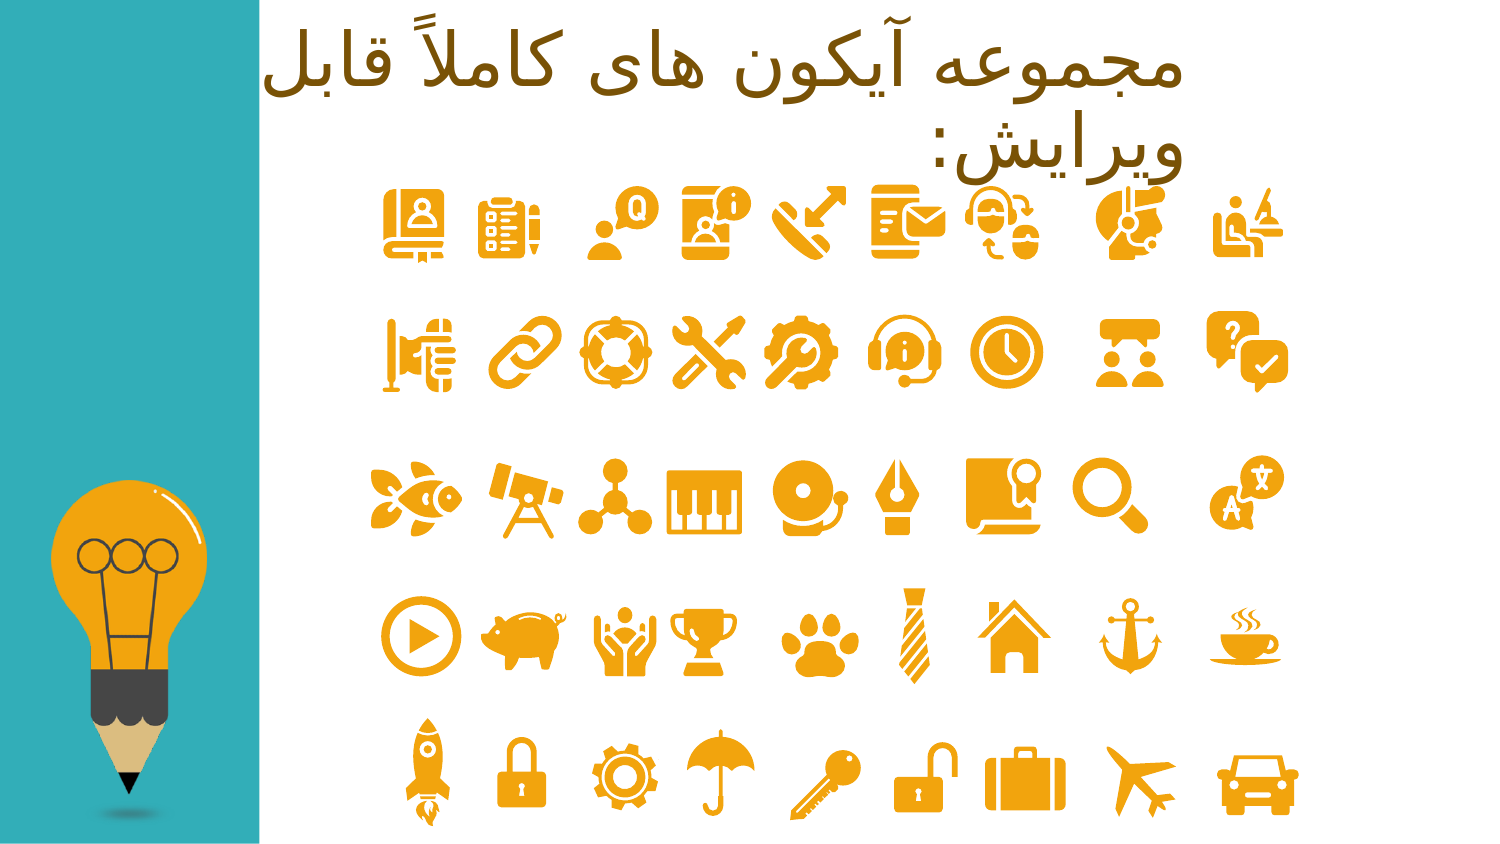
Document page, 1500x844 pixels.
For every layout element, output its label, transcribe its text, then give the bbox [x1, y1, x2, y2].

text_box [985, 757, 997, 811]
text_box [681, 185, 752, 261]
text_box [1072, 457, 1150, 534]
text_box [874, 459, 920, 536]
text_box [1209, 455, 1285, 531]
text_box [405, 718, 450, 801]
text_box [970, 315, 1044, 390]
text_box [592, 743, 658, 811]
text_box [579, 315, 653, 389]
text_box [770, 185, 847, 261]
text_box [370, 461, 463, 537]
text_box [790, 750, 861, 821]
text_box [586, 185, 659, 261]
text_box [415, 796, 440, 827]
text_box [593, 606, 657, 677]
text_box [670, 608, 738, 677]
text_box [964, 185, 1040, 260]
text_box [1106, 746, 1177, 818]
text_box [1054, 757, 1066, 811]
text_box [990, 614, 1039, 673]
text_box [871, 184, 946, 259]
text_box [764, 315, 839, 390]
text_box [1206, 310, 1289, 393]
text_box [687, 729, 755, 816]
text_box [1212, 187, 1284, 258]
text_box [779, 613, 861, 678]
text_box [900, 619, 925, 657]
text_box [965, 458, 1042, 535]
text_box [899, 630, 927, 669]
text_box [383, 188, 446, 264]
picture [51, 480, 207, 826]
text_box [910, 656, 930, 685]
text_box [1098, 598, 1163, 675]
text_box [904, 643, 928, 677]
text_box [497, 737, 547, 808]
text_box [894, 742, 958, 813]
text_box [903, 588, 926, 606]
text_box [1231, 607, 1253, 633]
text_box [1095, 185, 1167, 261]
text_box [867, 314, 942, 388]
text_box [666, 470, 742, 535]
text_box مجموعه آیکون های کاملاً قابل ویرایش: C [153, 69, 1295, 136]
text_box [1248, 609, 1261, 631]
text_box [382, 318, 457, 393]
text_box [772, 460, 849, 537]
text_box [1095, 318, 1164, 388]
text_box [902, 608, 923, 640]
text_box [381, 596, 462, 677]
text_box [481, 612, 567, 671]
text_box [1000, 746, 1051, 811]
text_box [671, 315, 748, 390]
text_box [477, 197, 540, 259]
text_box [1209, 634, 1282, 666]
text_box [488, 462, 564, 540]
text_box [486, 315, 564, 390]
text_box [578, 458, 653, 535]
text_box [1217, 755, 1299, 816]
text_box [977, 599, 1052, 638]
